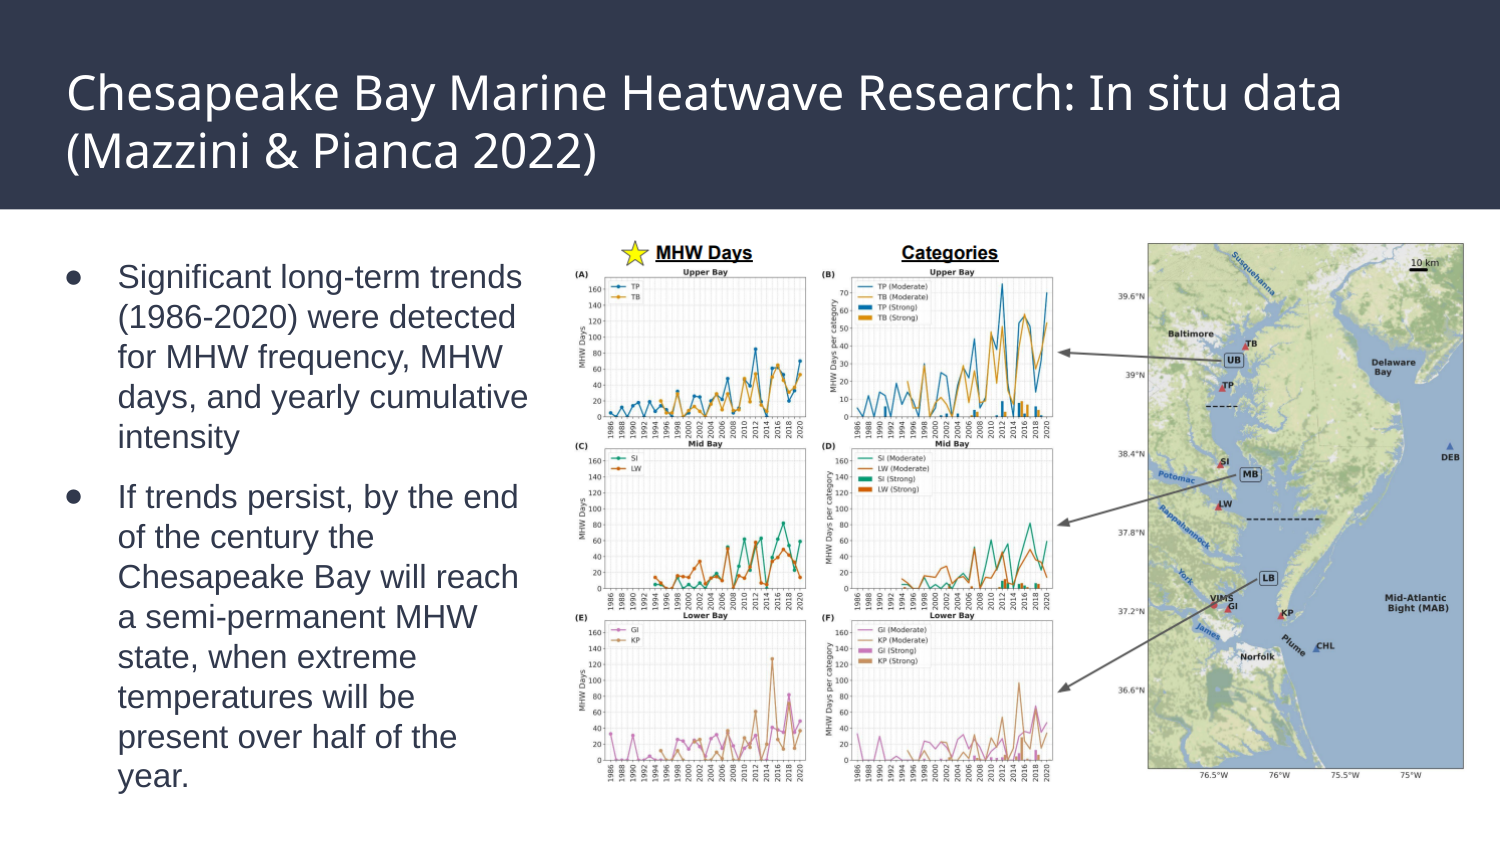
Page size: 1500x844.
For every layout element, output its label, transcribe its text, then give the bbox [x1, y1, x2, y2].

picture [557, 240, 1468, 784]
text_box Significant long-term trends (1986-2020) were detected for MHW frequency, MHW days, and yearly cumulative intensity If trends persist, by the end of the century the Chesapeake Bay will reach a semi-permanent MHW state, when extreme temperatures will be present over half of the year. [27, 240, 548, 810]
title Chesapeake Bay Marine Heatwave Research: In situ data (Mazzini & Pianca 2022) [51, 47, 1449, 150]
